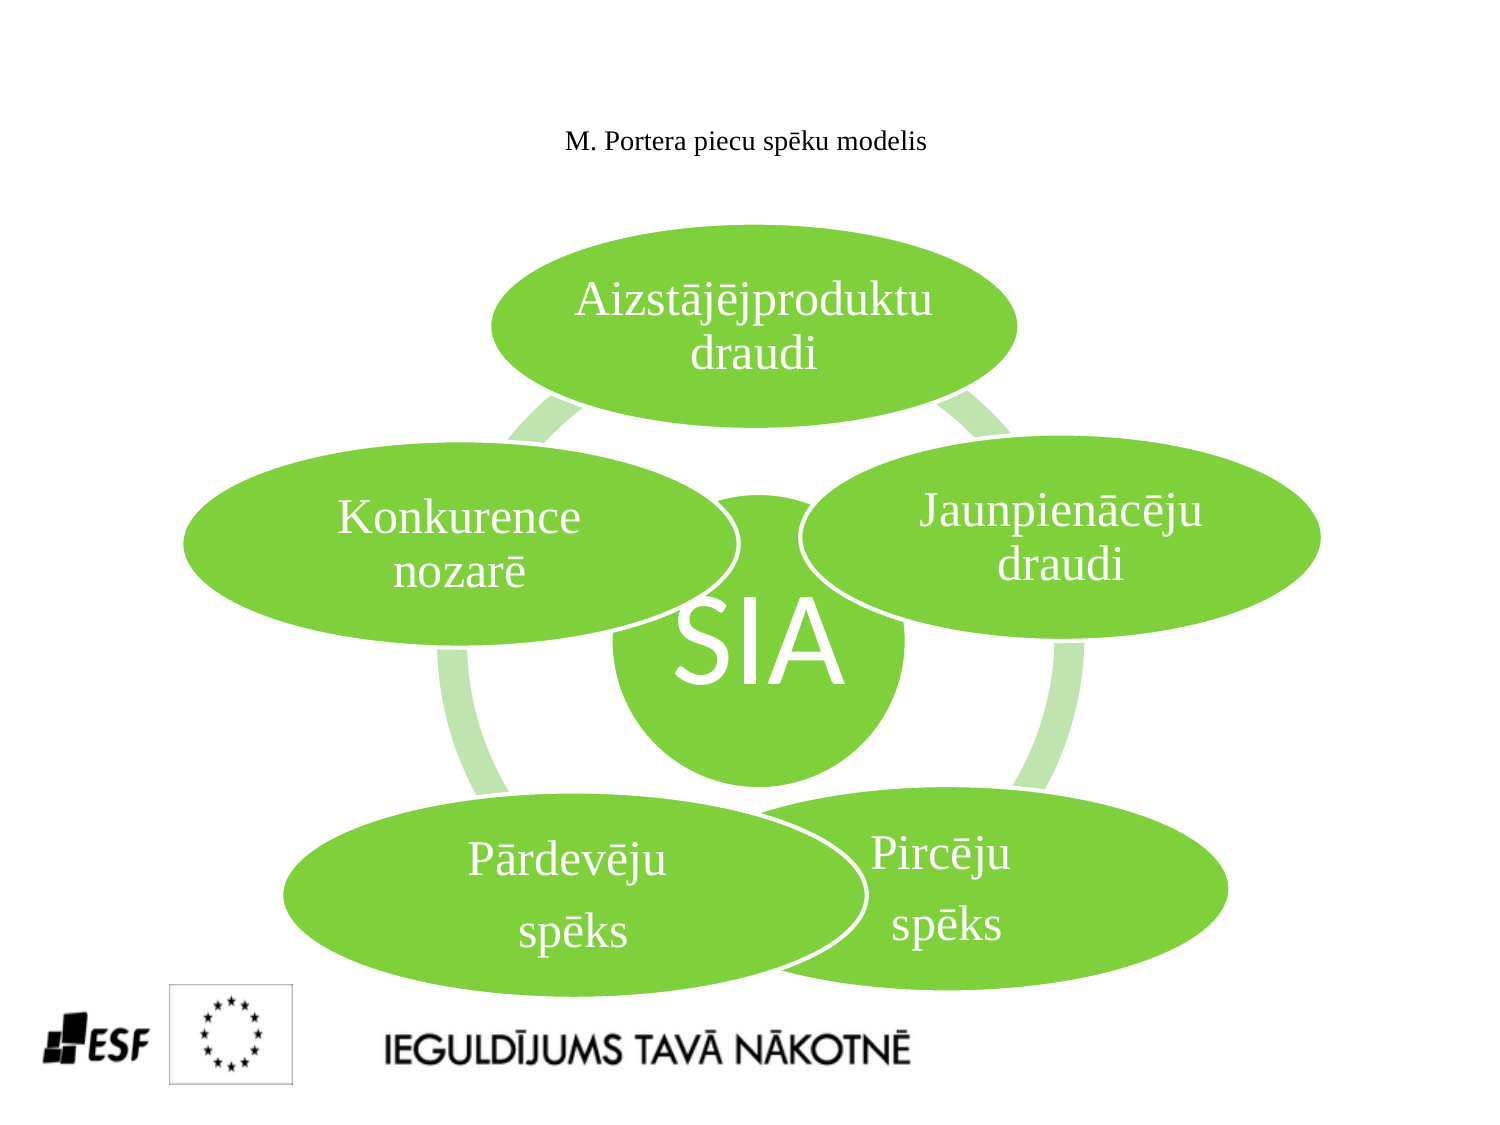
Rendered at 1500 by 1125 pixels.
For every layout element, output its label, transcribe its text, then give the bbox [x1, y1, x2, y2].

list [74, 222, 1426, 1006]
picture [374, 1019, 922, 1083]
picture [23, 984, 294, 1085]
title M. Portera piecu spēku modelis [75, 45, 1425, 222]
